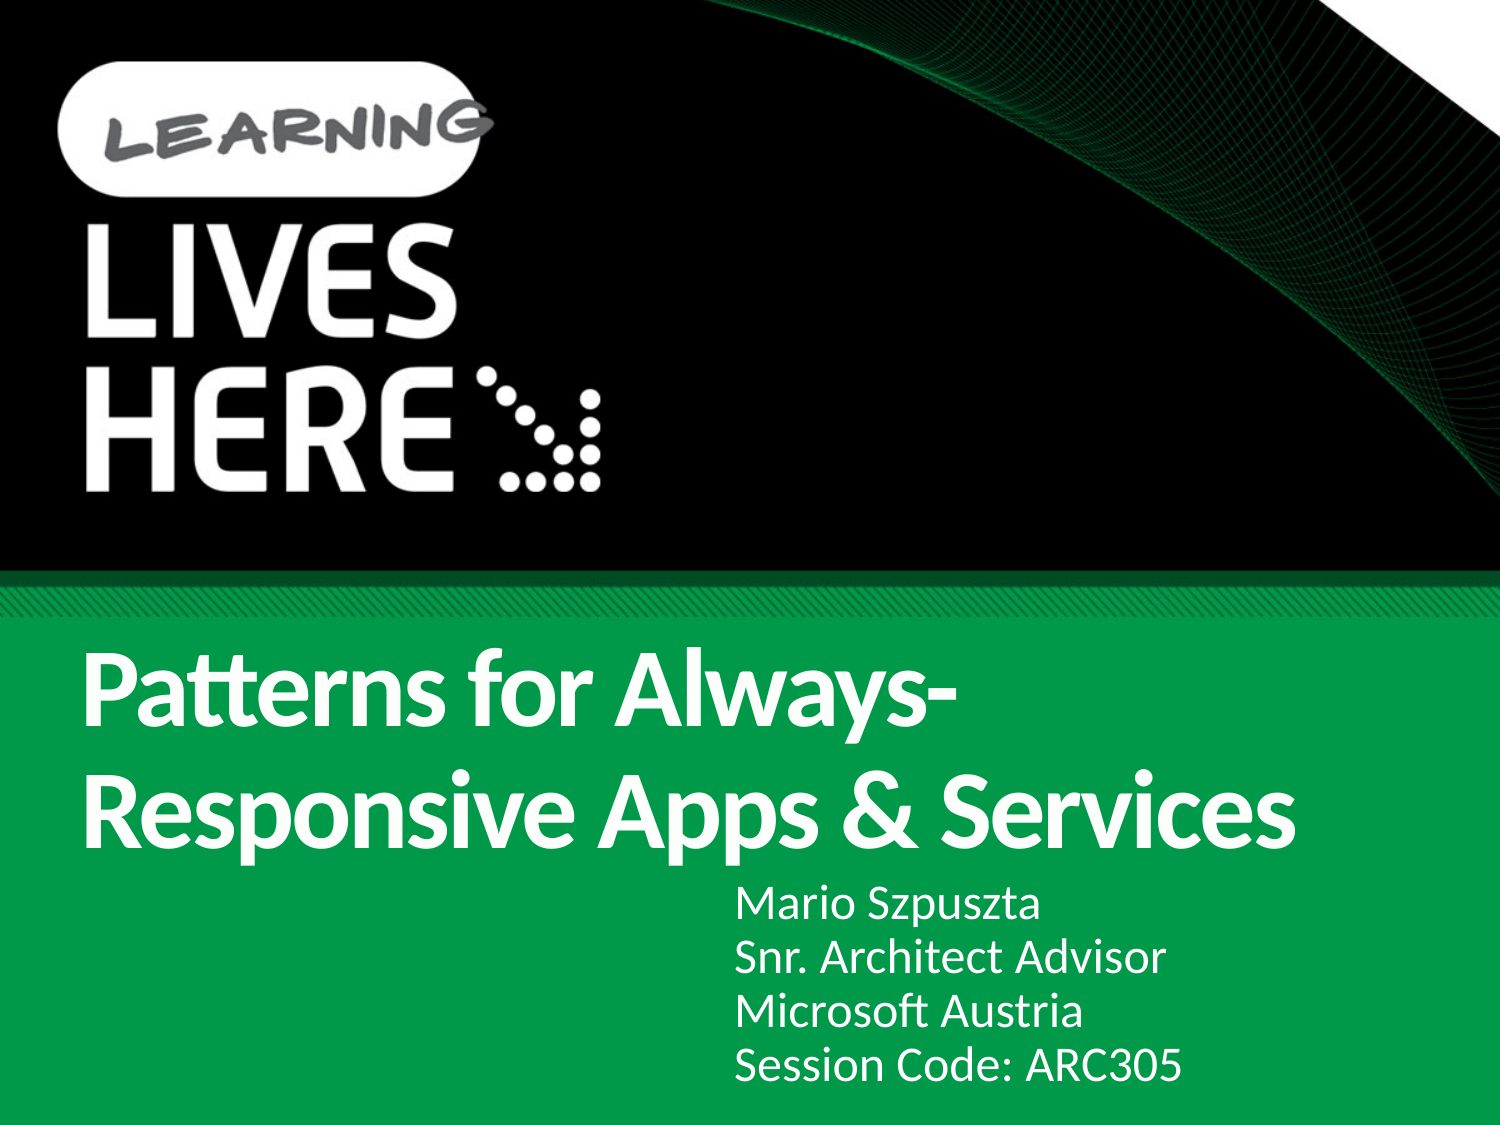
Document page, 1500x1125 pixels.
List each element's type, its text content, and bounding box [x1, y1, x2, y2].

title Patterns for Always-Responsive Apps & Services [80, 629, 1380, 849]
subtitle Mario Szpuszta Snr. Architect Advisor Microsoft Austria Session Code: ARC305 [734, 876, 1360, 952]
picture [0, 0, 1500, 1125]
